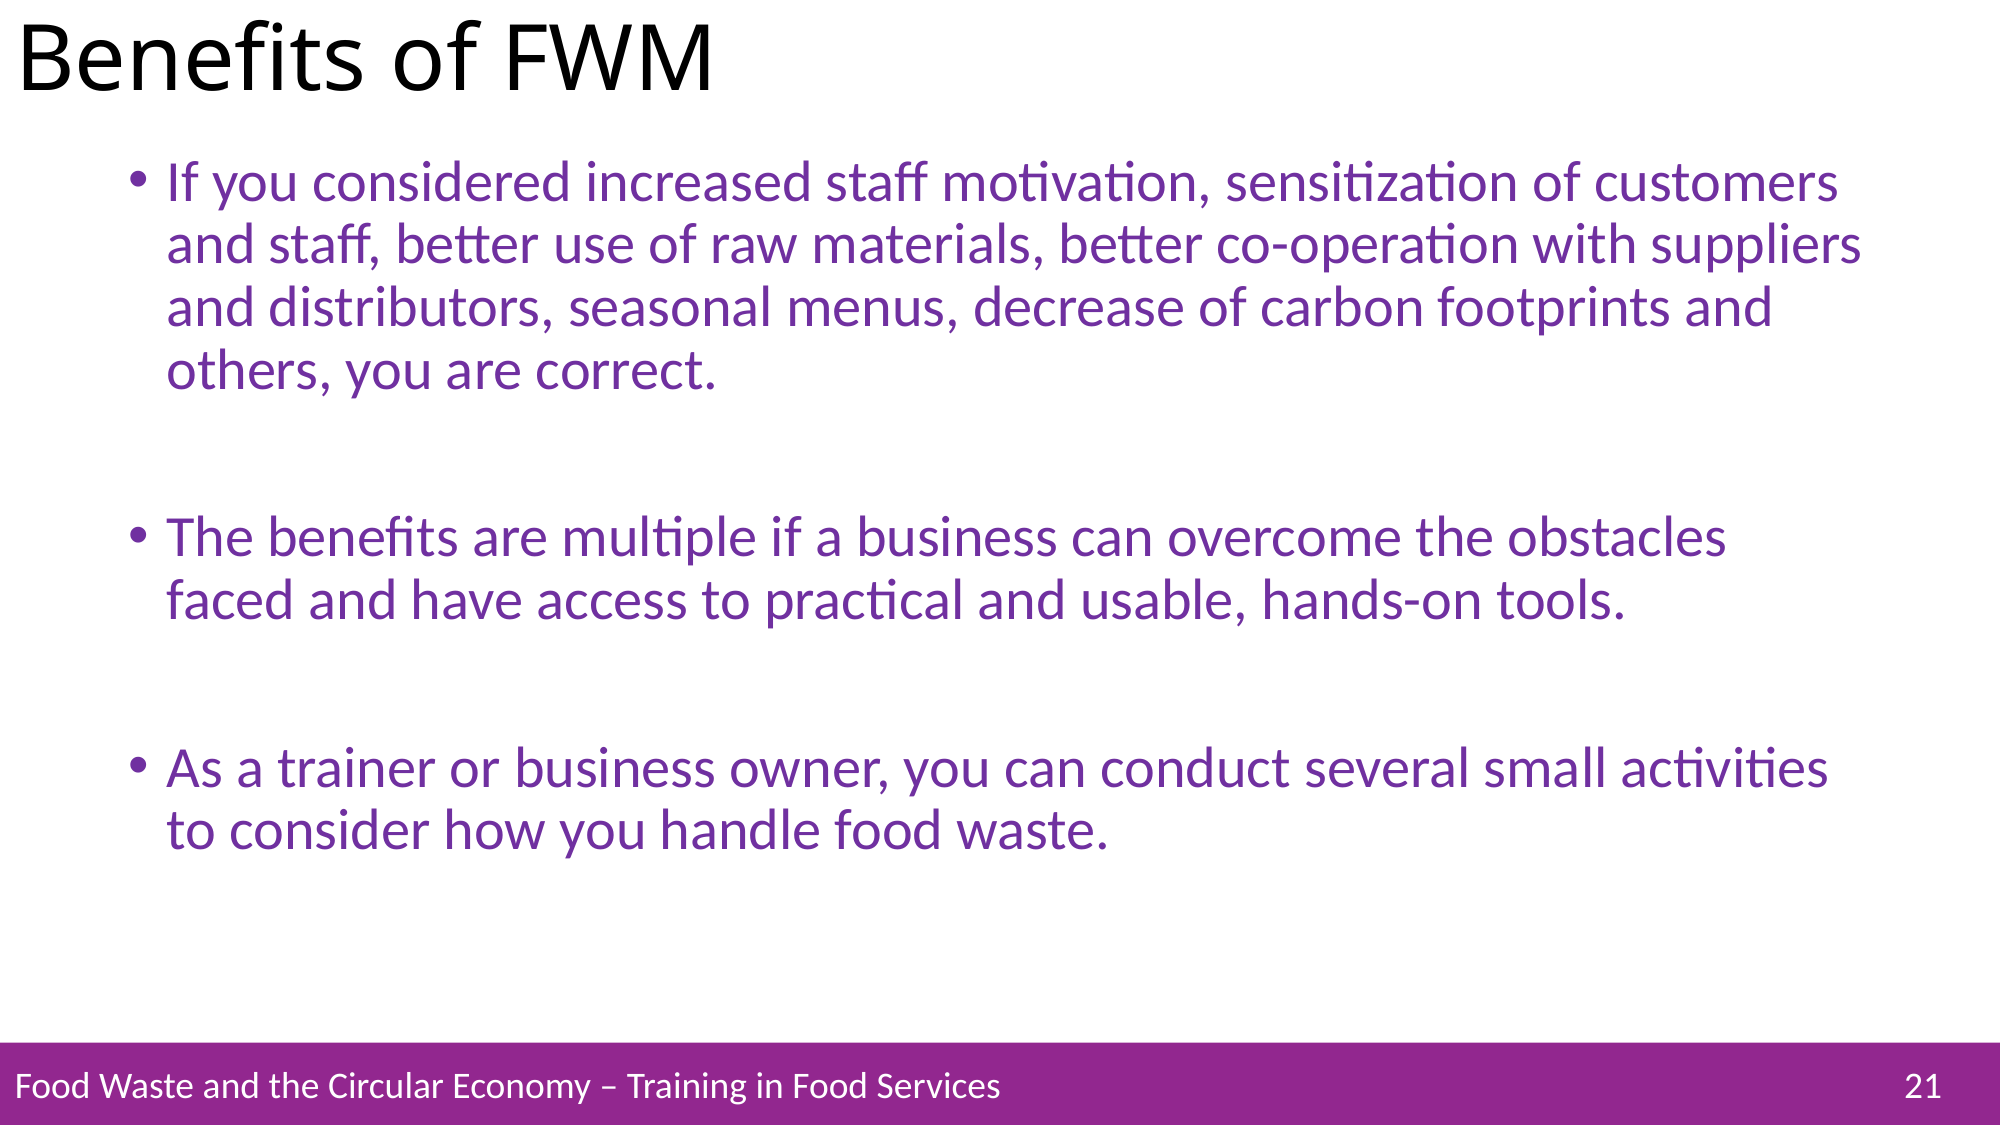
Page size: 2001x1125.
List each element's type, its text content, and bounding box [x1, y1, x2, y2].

list If you considered increased staff motivation, sensitization of customers and staff, better use of raw materials, better co-operation with suppliers and distributors, seasonal menus, decrease of carbon footprints and others, you are correct. The benefits are multiple if a business can overcome the obstacles faced and have access to practical and usable, hands-on tools. As a trainer or business owner, you can conduct several small activities to consider how you handle food waste. [114, 143, 1880, 994]
title Benefits of FWM [0, 0, 1725, 123]
